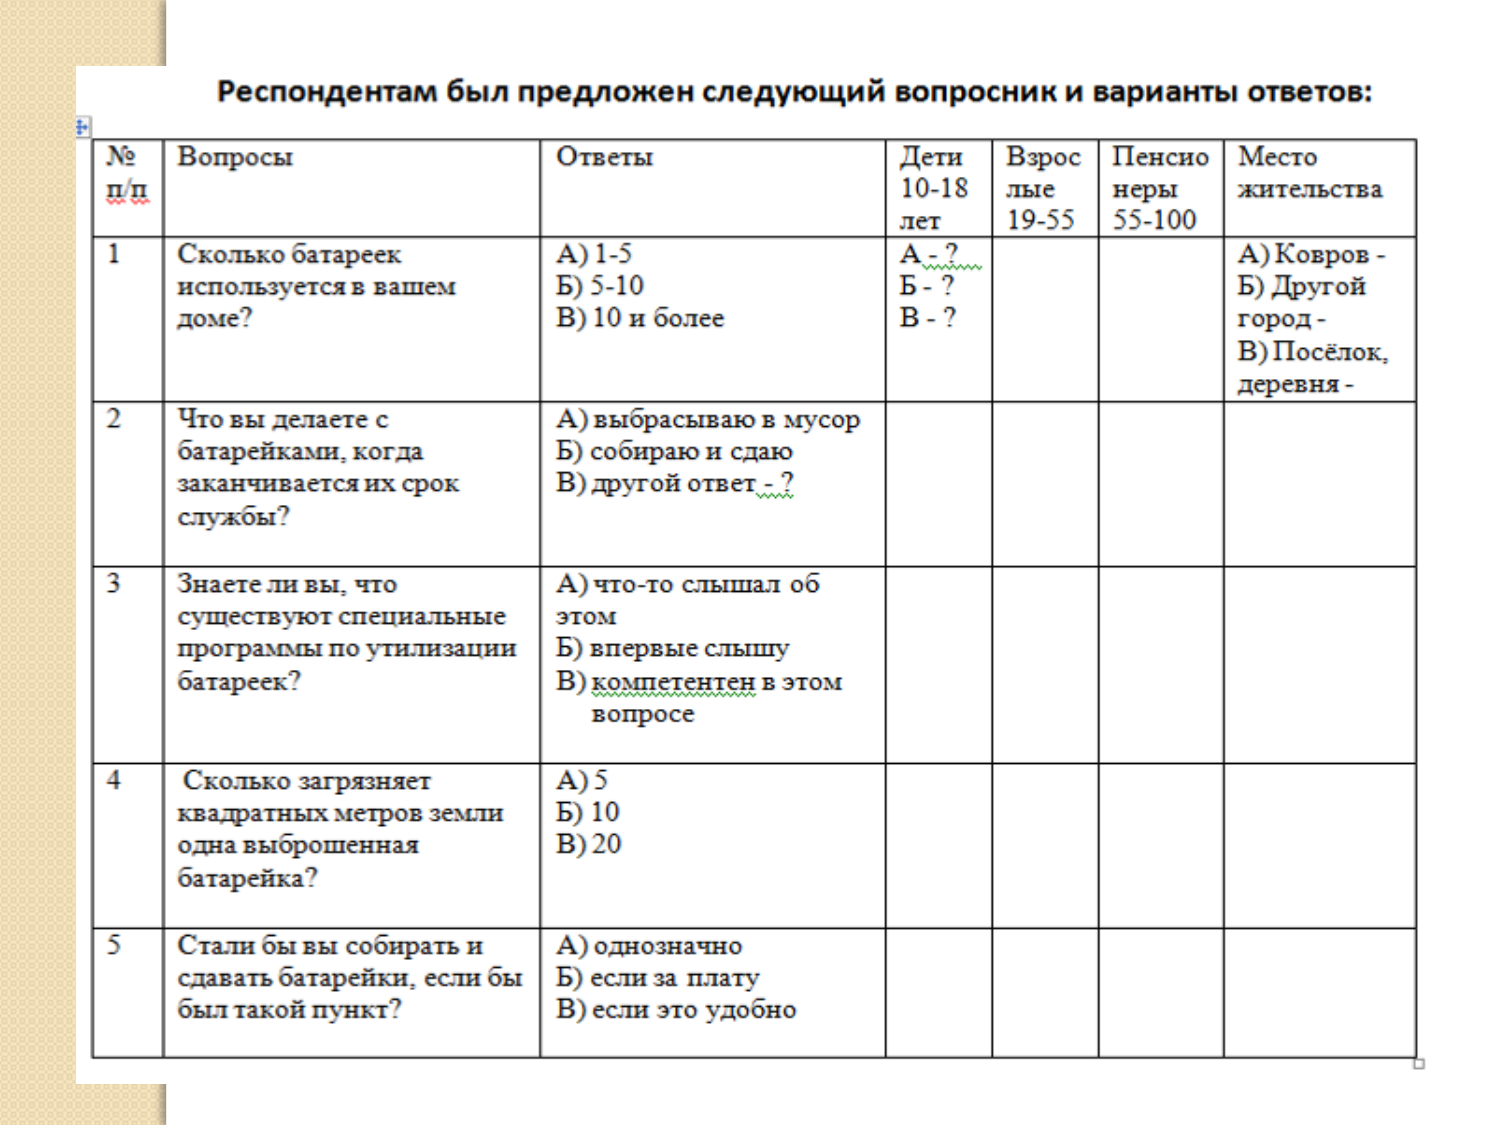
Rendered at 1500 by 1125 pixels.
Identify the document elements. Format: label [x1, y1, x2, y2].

picture [76, 66, 1459, 1084]
